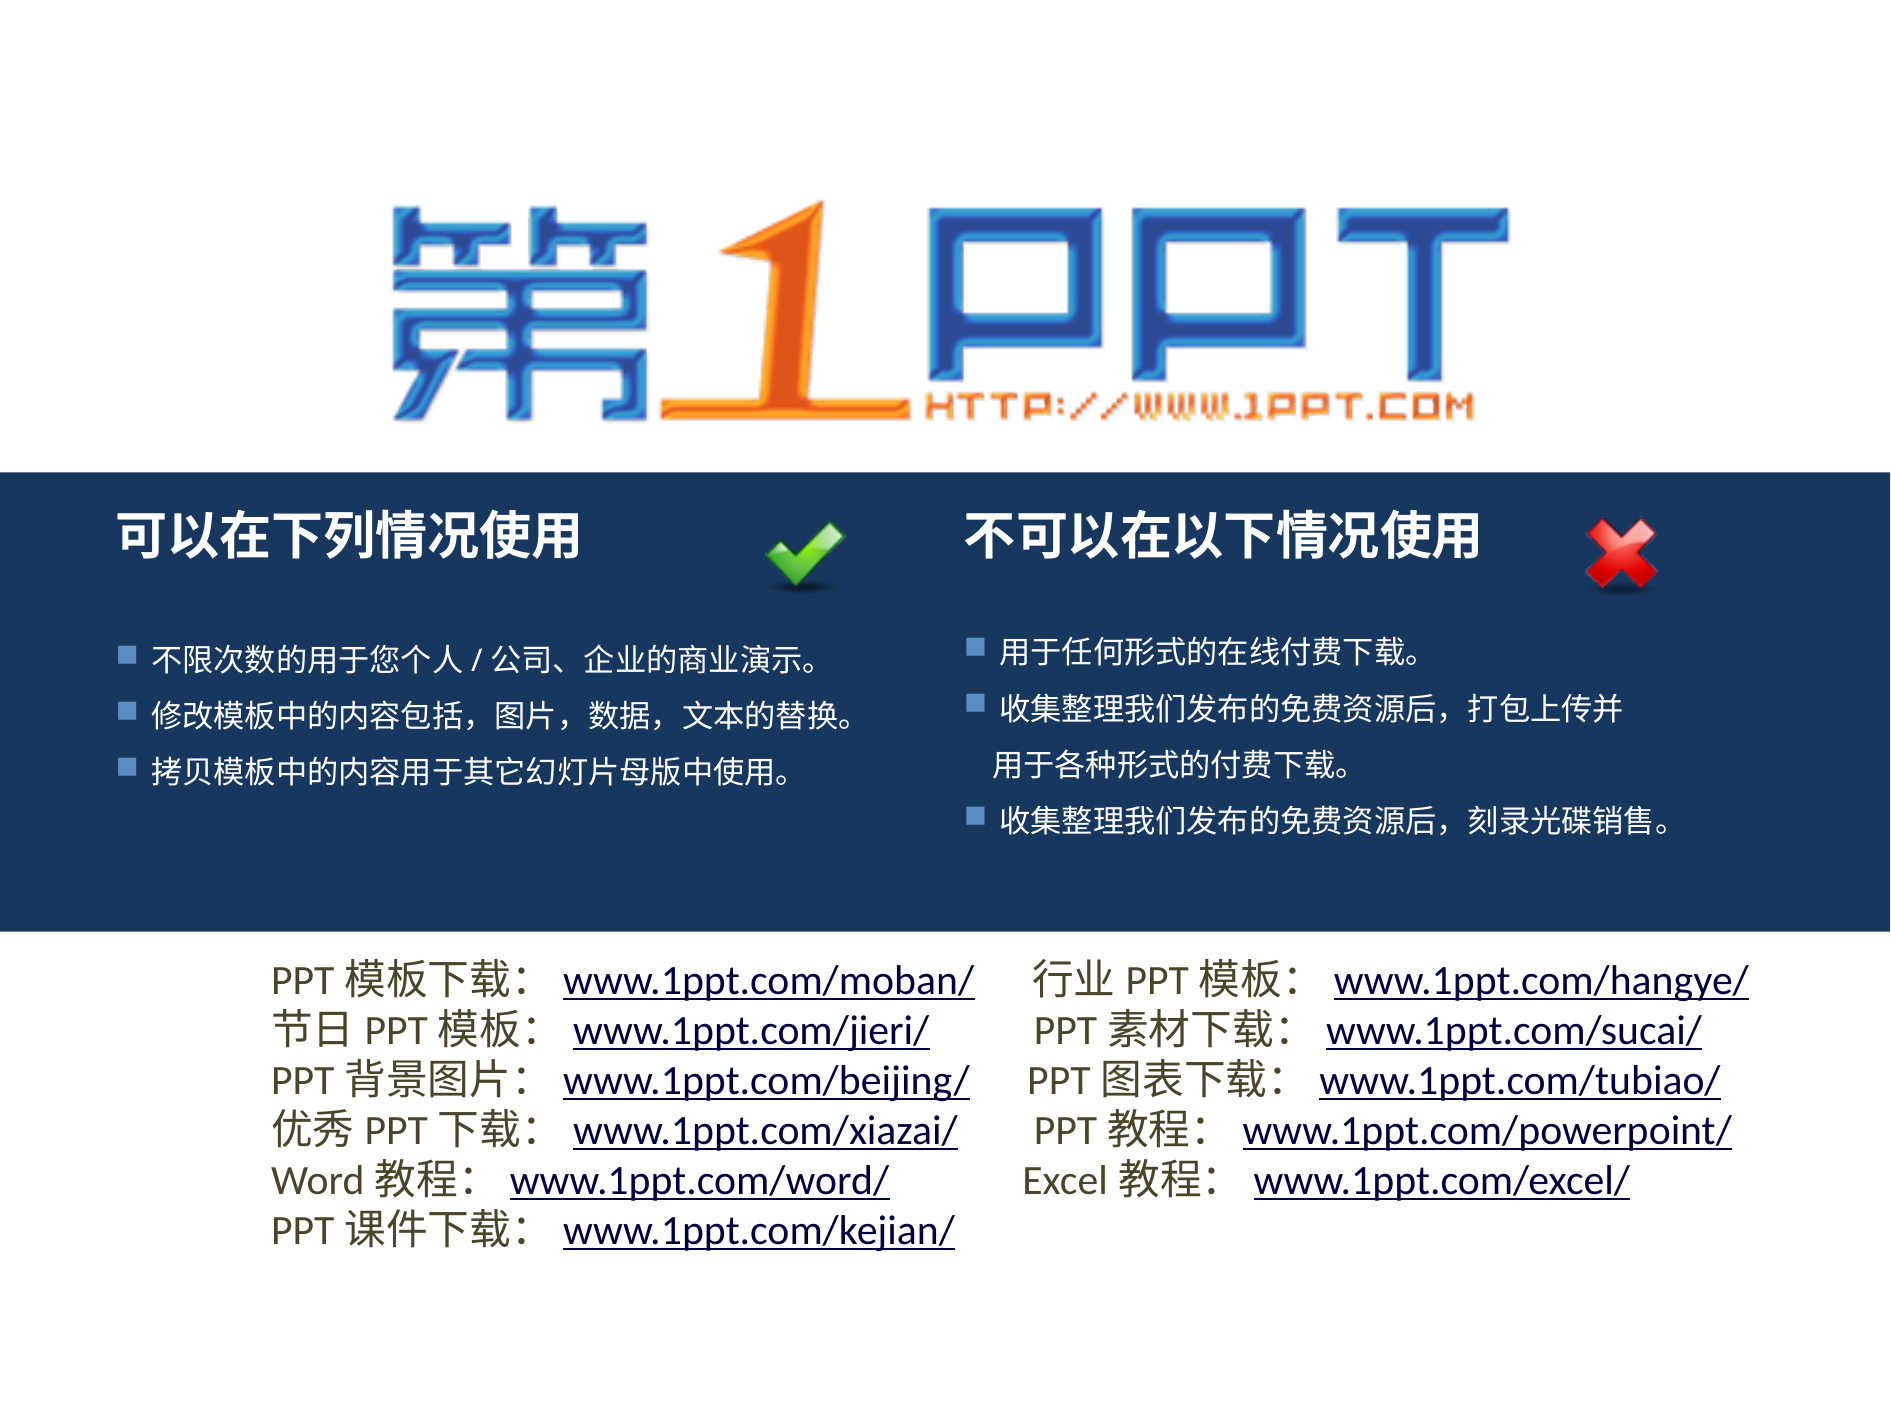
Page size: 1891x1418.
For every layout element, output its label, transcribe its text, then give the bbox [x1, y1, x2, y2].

text_box [0, 472, 1891, 932]
picture [169, 35, 1764, 596]
text_box 可以在下列情况使用 不限次数的用于您个人/公司、企业的商业演示。 修改模板中的内容包括，图片，数据，文本的替换。 拷贝模板中的内容用于其它幻灯片母版中使用。 [96, 493, 945, 903]
text_box PPT模板下载：www.1ppt.com/moban/ 行业PPT模板：www.1ppt.com/hangye/ 节日PPT模板：www.1ppt.com/jieri/ PPT素材下载：www.1ppt.com/sucai/ PPT背景图片：www.1ppt.com/beijing/ PPT图表下载：www.1ppt.com/tubiao/ 优秀PPT下载：www.1ppt.com/xiazai/ PPT教程：www.1ppt.com/powerpoint/ Word教程：www.1ppt.com/word/ Excel教程：www.1ppt.com/excel/ PPT课件下载：www.1ppt.com/kejian/ [250, 932, 1891, 1381]
text_box 不可以在以下情况使用 用于任何形式的在线付费下载。 收集整理我们发布的免费资源后，打包上传并 用于各种形式的付费下载。 收集整理我们发布的免费资源后，刻录光碟销售。 [945, 493, 1794, 903]
